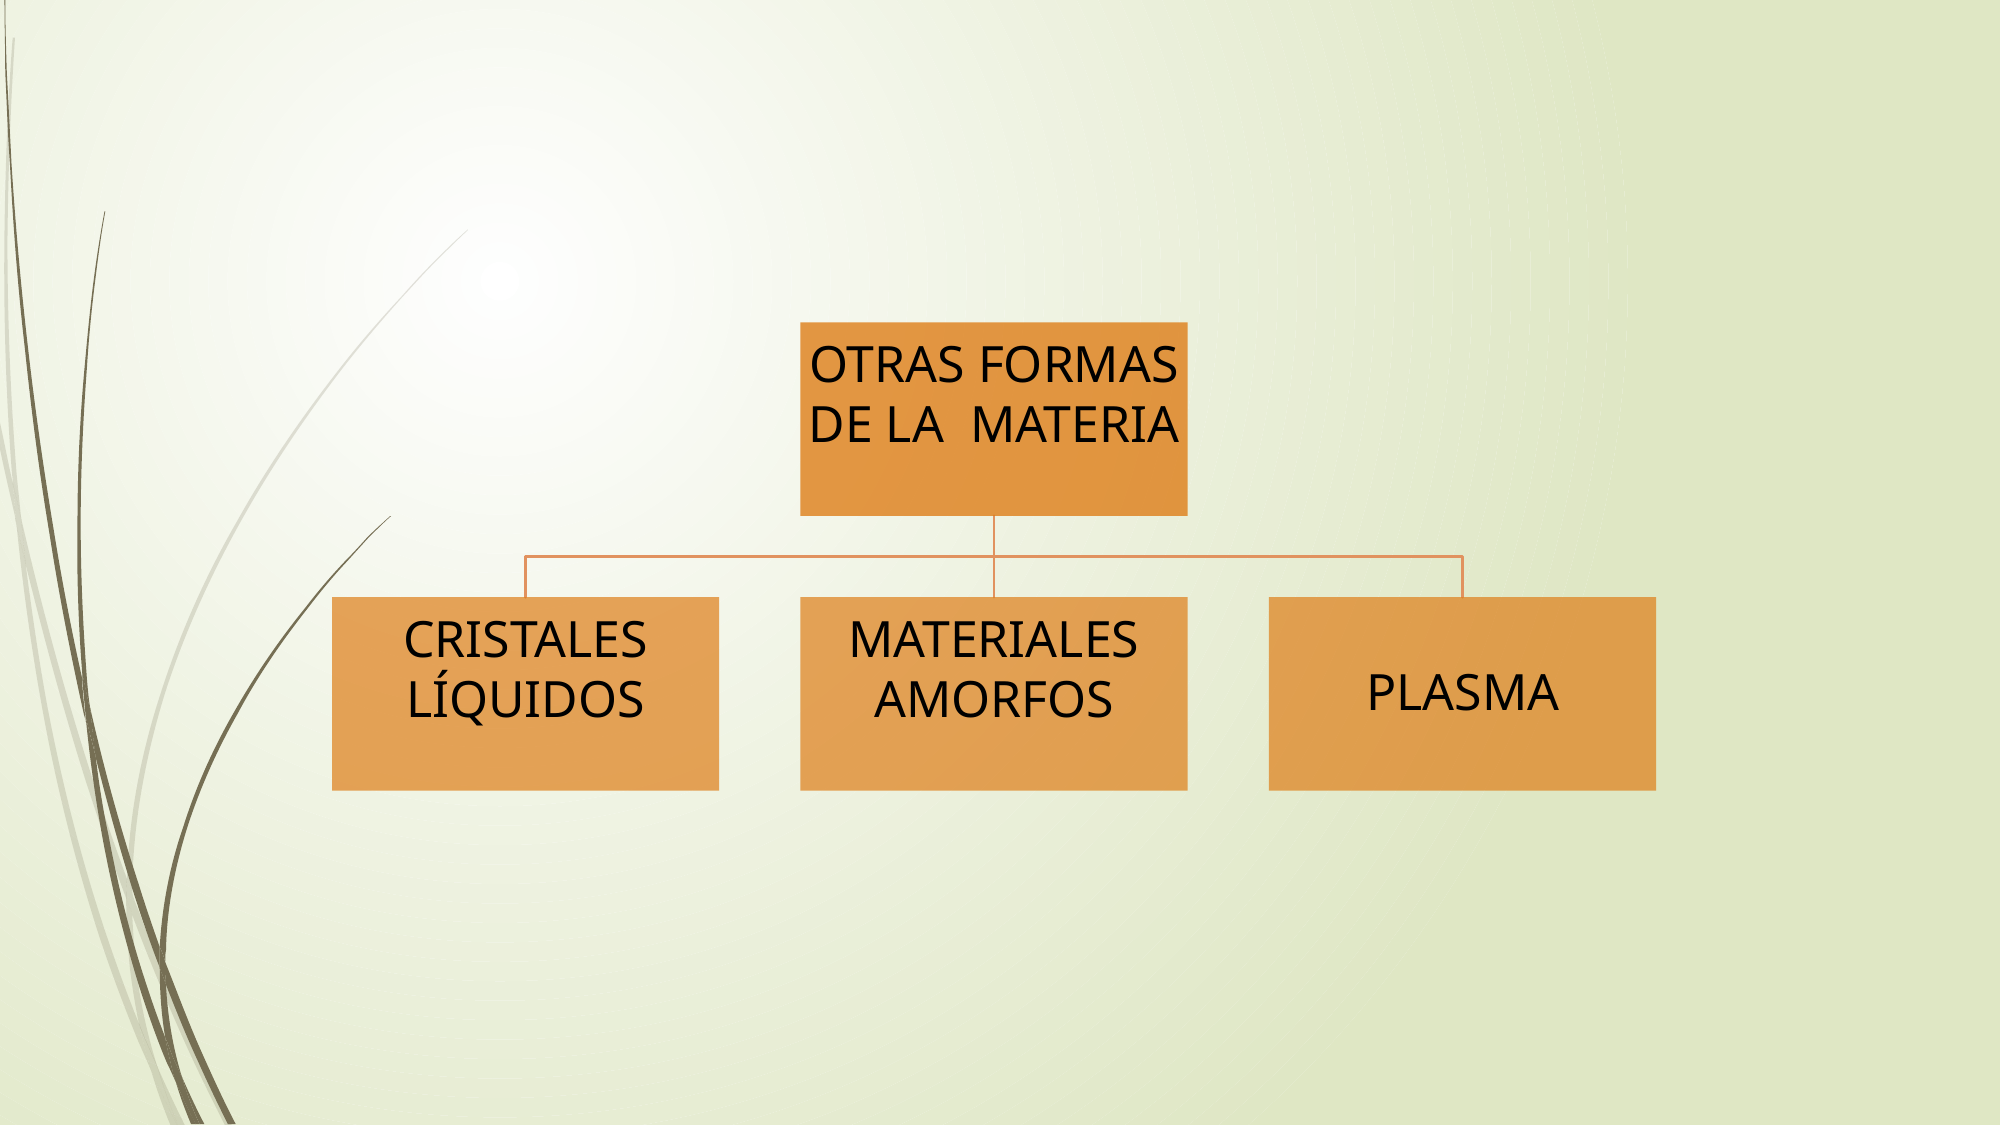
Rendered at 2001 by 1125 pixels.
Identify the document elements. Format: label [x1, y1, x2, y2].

text_box [331, 81, 1657, 1032]
